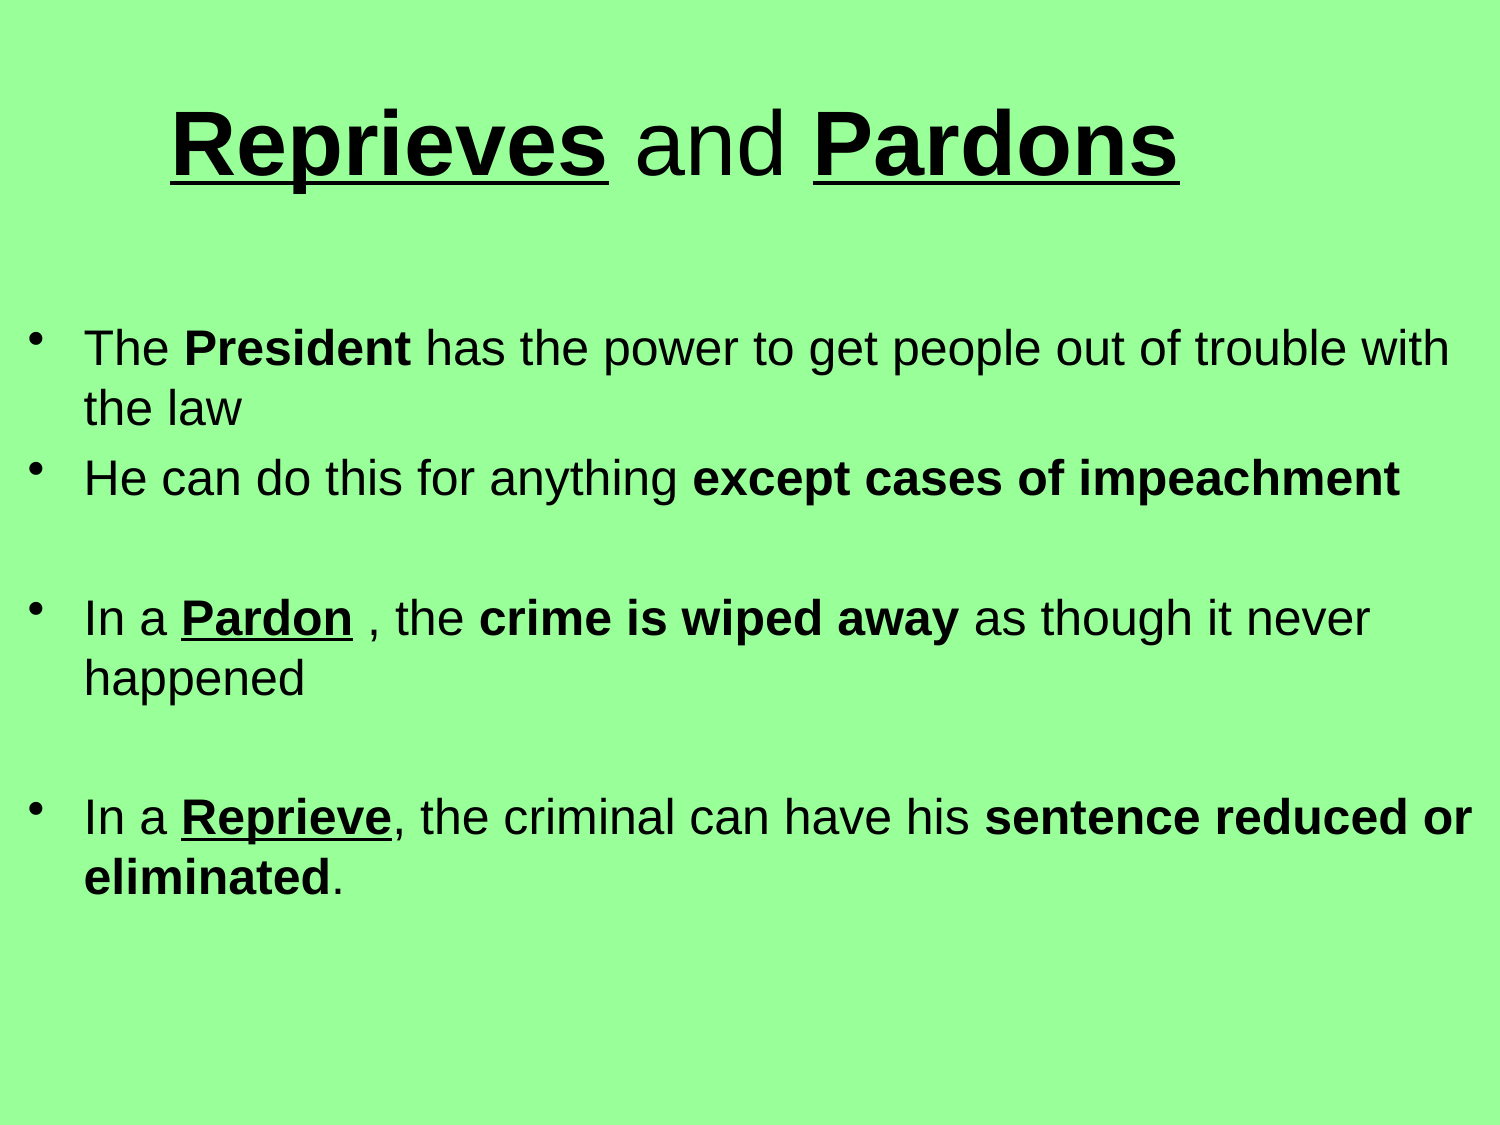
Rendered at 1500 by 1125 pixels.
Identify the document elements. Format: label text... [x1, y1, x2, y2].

list The President has the power to get people out of trouble with the law He can do this for anything except cases of impeachment In a Pardon , the crime is wiped away as though it never happened In a Reprieve, the criminal can have his sentence reduced or eliminated. [12, 237, 1500, 1050]
title Reprieves and Pardons [0, 45, 1350, 233]
